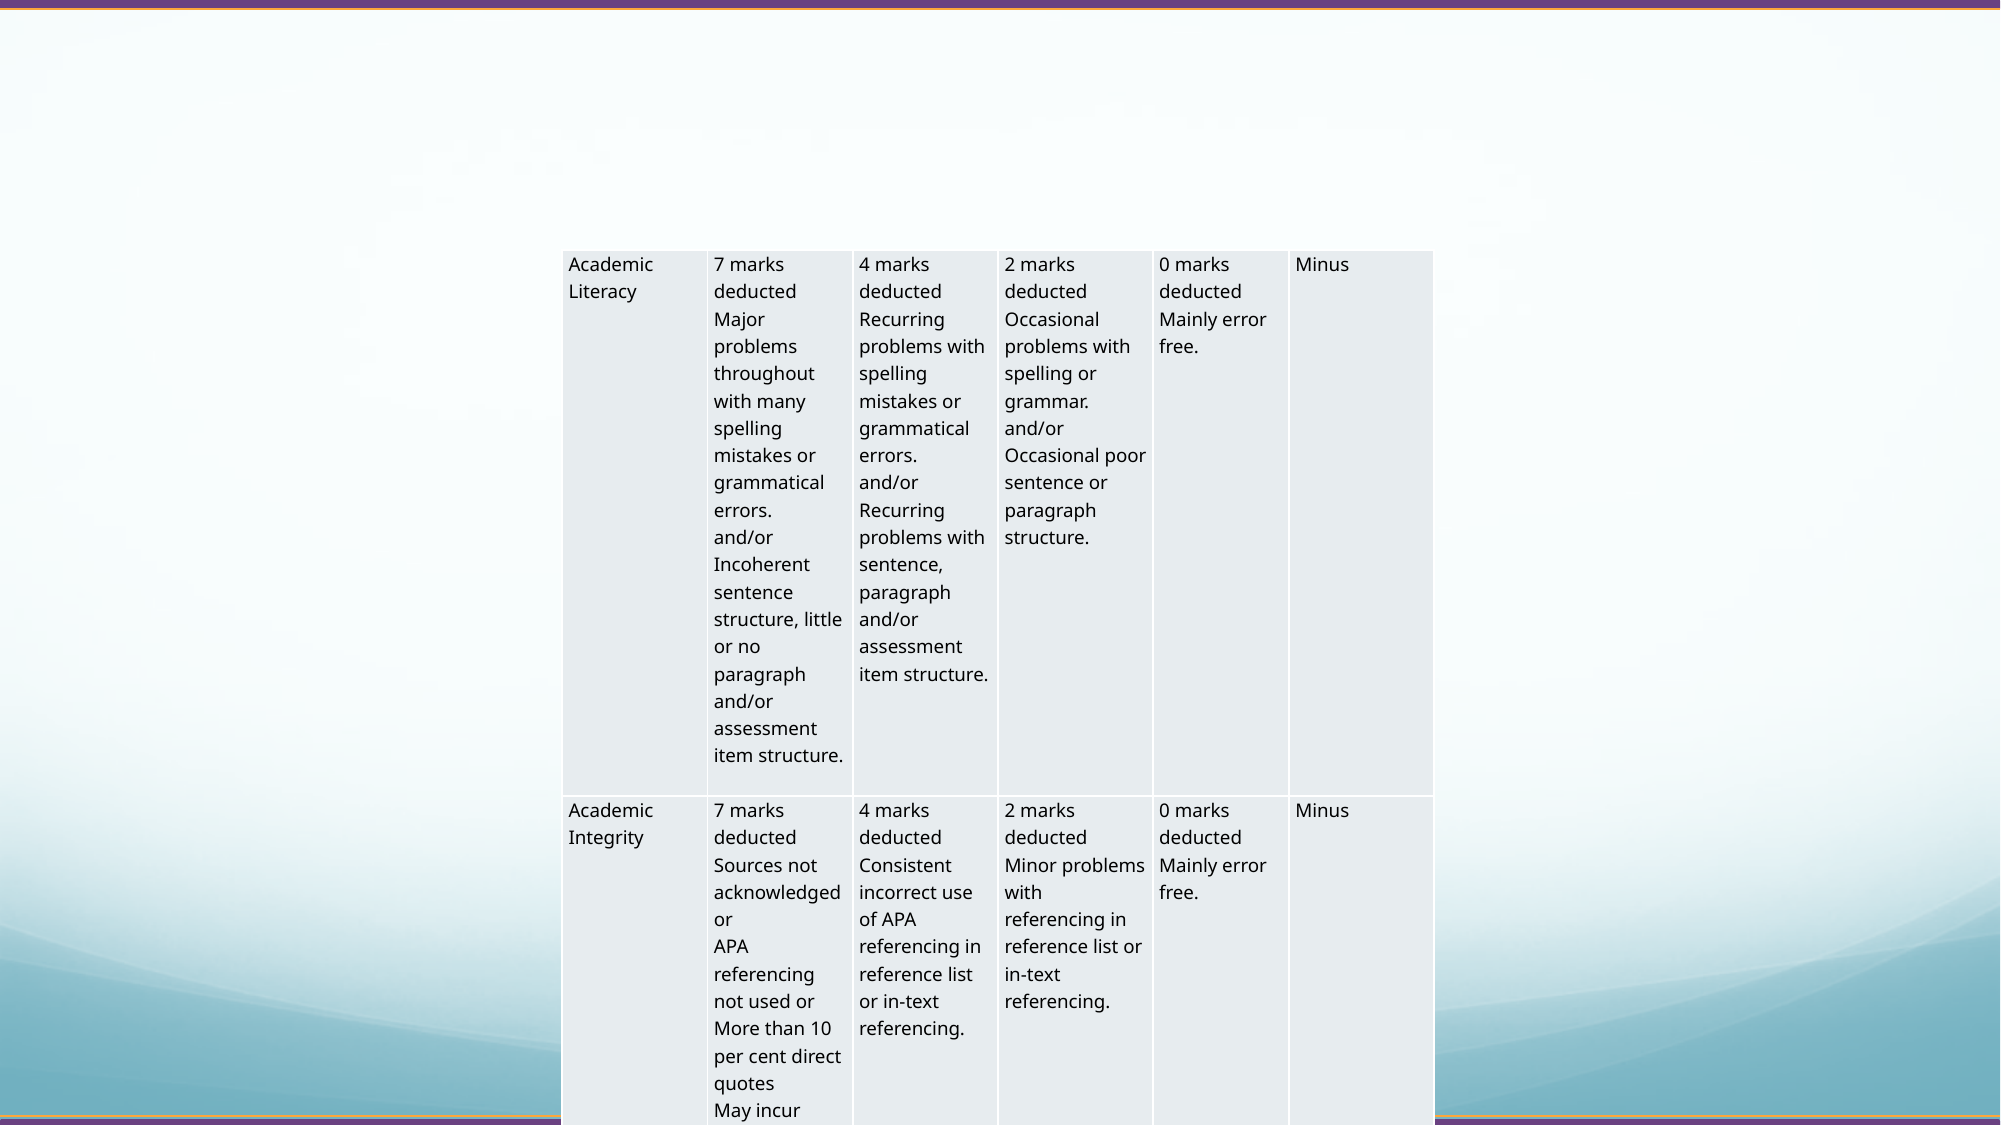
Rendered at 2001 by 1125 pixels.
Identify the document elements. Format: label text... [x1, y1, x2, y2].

table_header Academic Literacy [563, 251, 707, 795]
table_header 2 marks deducted Occasional problems with spelling or grammar. and/or Occasional poor sentence or paragraph structure. [999, 251, 1152, 795]
table_cell 4 marks deducted Consistent incorrect use of APA referencing in reference list or in-text referencing. [854, 797, 997, 1125]
table_header 0 marks deducted Mainly error free. [1154, 251, 1288, 795]
table_cell Academic Integrity [563, 797, 707, 1125]
table_cell Minus [1290, 797, 1433, 1125]
table_cell 0 marks deducted Mainly error free. [1154, 797, 1288, 1125]
table_cell 2 marks deducted Minor problems with referencing in reference list or in-text referencing. [999, 797, 1152, 1125]
table_header 7 marks deducted Major problems throughout with many spelling mistakes or grammatical errors. and/or Incoherent sentence structure, little or no paragraph and/or assessment item structure. [708, 251, 852, 795]
table_header Minus [1290, 251, 1433, 795]
table_cell 7 marks deducted Sources not acknowledged or APA referencing not used or More than 10 per cent direct quotes May incur SACO referral. [708, 797, 852, 1125]
table_header 4 marks deducted Recurring problems with spelling mistakes or grammatical errors. and/or Recurring problems with sentence, paragraph and/or assessment item structure. [854, 251, 997, 795]
